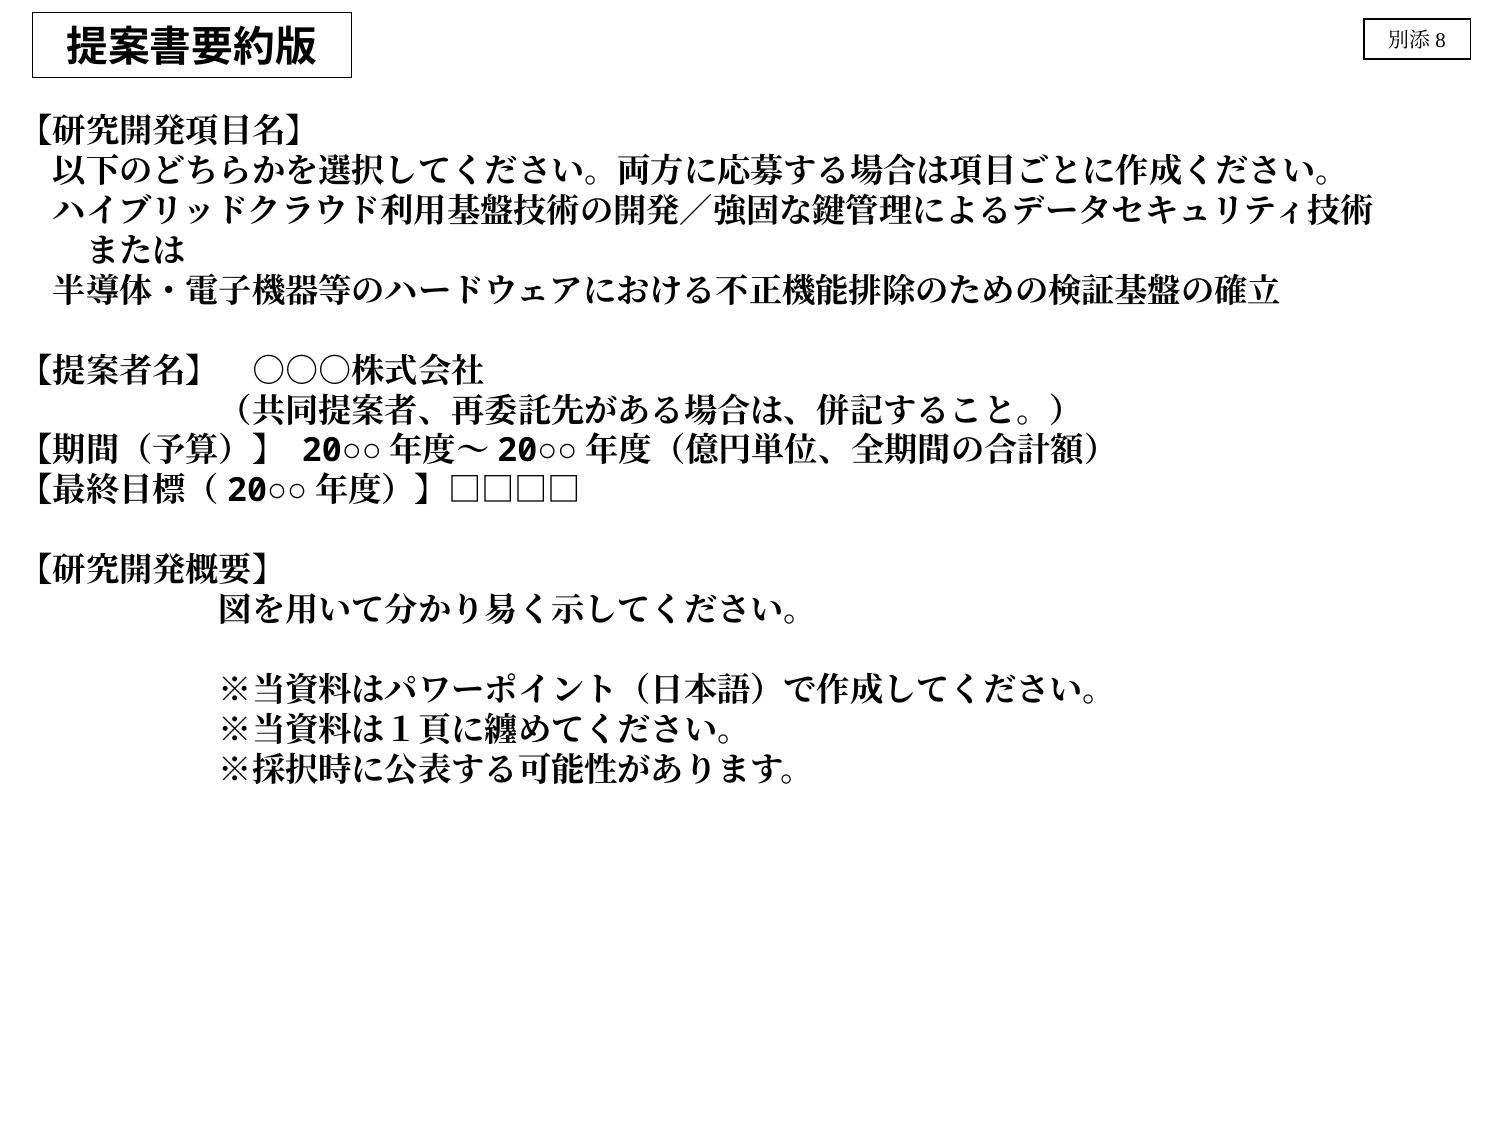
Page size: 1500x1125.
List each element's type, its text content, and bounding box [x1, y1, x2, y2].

text_box 提案書要約版 [32, 12, 352, 78]
text_box 別添8 [1364, 19, 1471, 60]
text_box 【研究開発項目名】 以下のどちらかを選択してください。両方に応募する場合は項目ごとに作成ください。 ハイブリッドクラウド利用基盤技術の開発／強固な鍵管理によるデータセキュリティ技術 または 半導体・電子機器等のハードウェアにおける不正機能排除のための検証基盤の確立 【提案者名】 ○○○株式会社 （共同提案者、再委託先がある場合は、併記すること。） 【期間（予算）】 20○○年度～20○○年度（億円単位、全期間の合計額） 【最終目標（20○○年度）】□□□□ 【研究開発概要】 図を用いて分かり易く示してください。 ※当資料はパワーポイント（日本語）で作成してください。 ※当資料は１頁に纏めてください。 ※採択時に公表する可能性があります。 [4, 101, 1500, 929]
